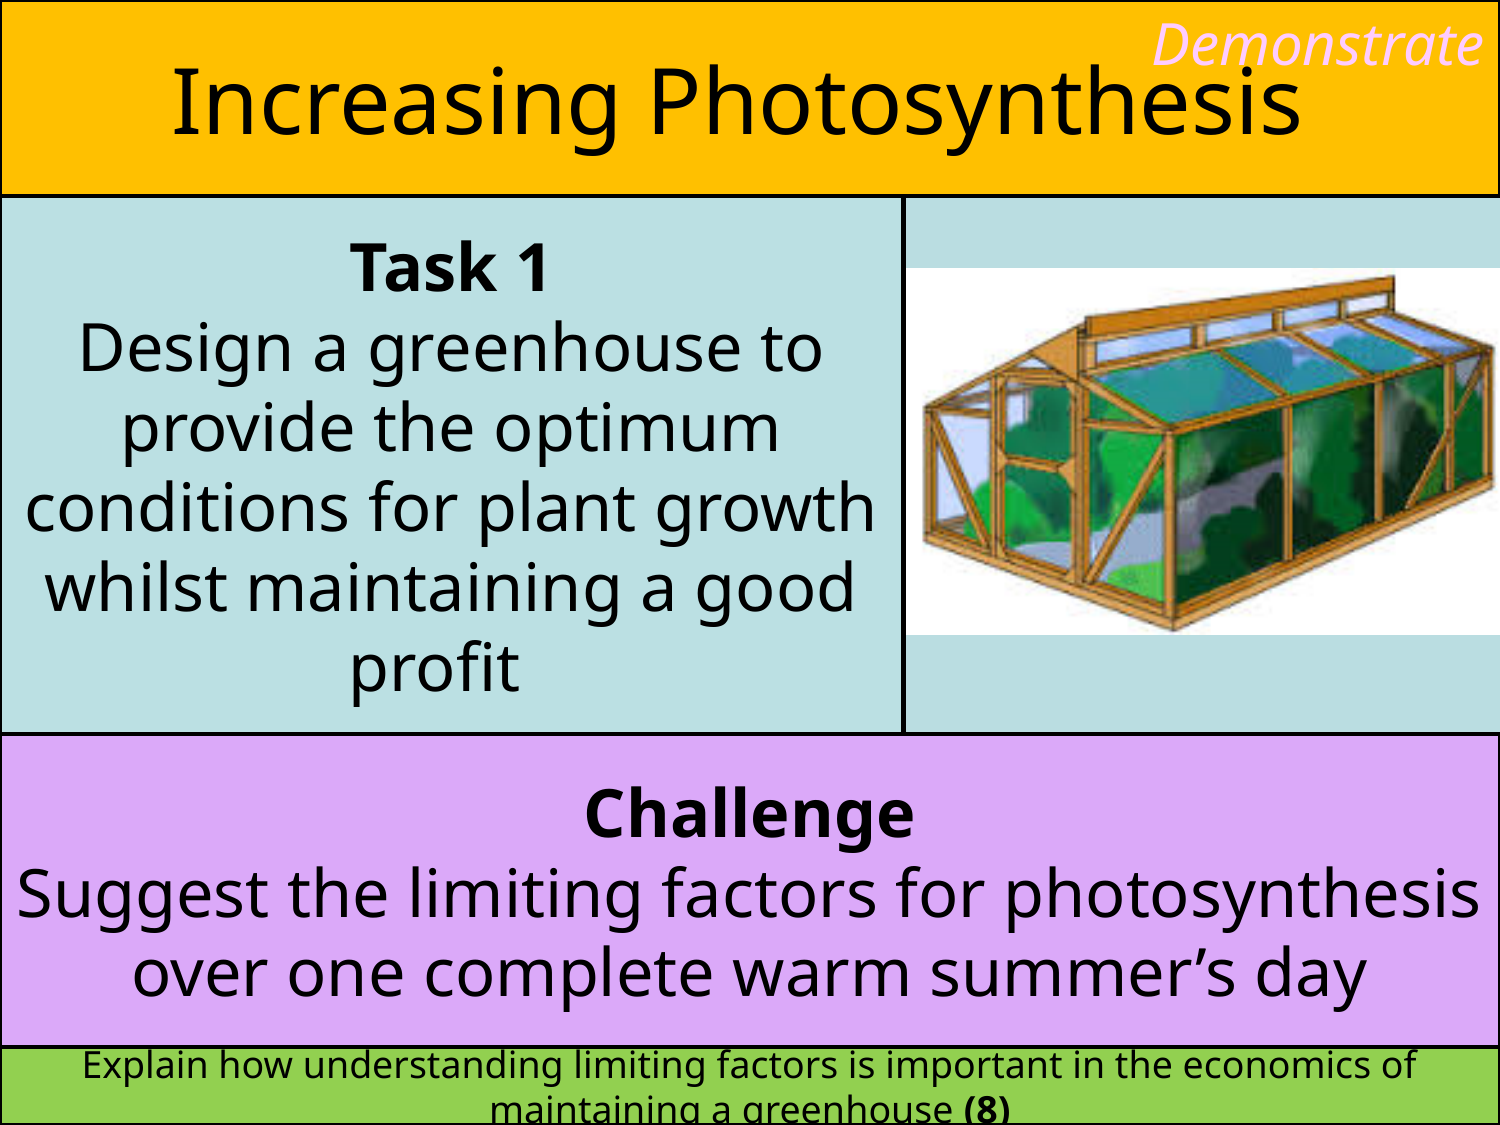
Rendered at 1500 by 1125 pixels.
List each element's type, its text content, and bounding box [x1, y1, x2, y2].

text_box Explain how understanding limiting factors is important in the economics of maintaining a greenhouse (8) [0, 1045, 1500, 1125]
picture [903, 267, 1500, 635]
text_box Demonstrate [1136, 0, 1500, 85]
text_box Challenge Suggest the limiting factors for photosynthesis over one complete warm summer’s day [0, 732, 1500, 1045]
text_box Task 1 Design a greenhouse to provide the optimum conditions for plant growth whilst maintaining a good profit [0, 194, 906, 732]
title Increasing Photosynthesis [0, 0, 1500, 198]
